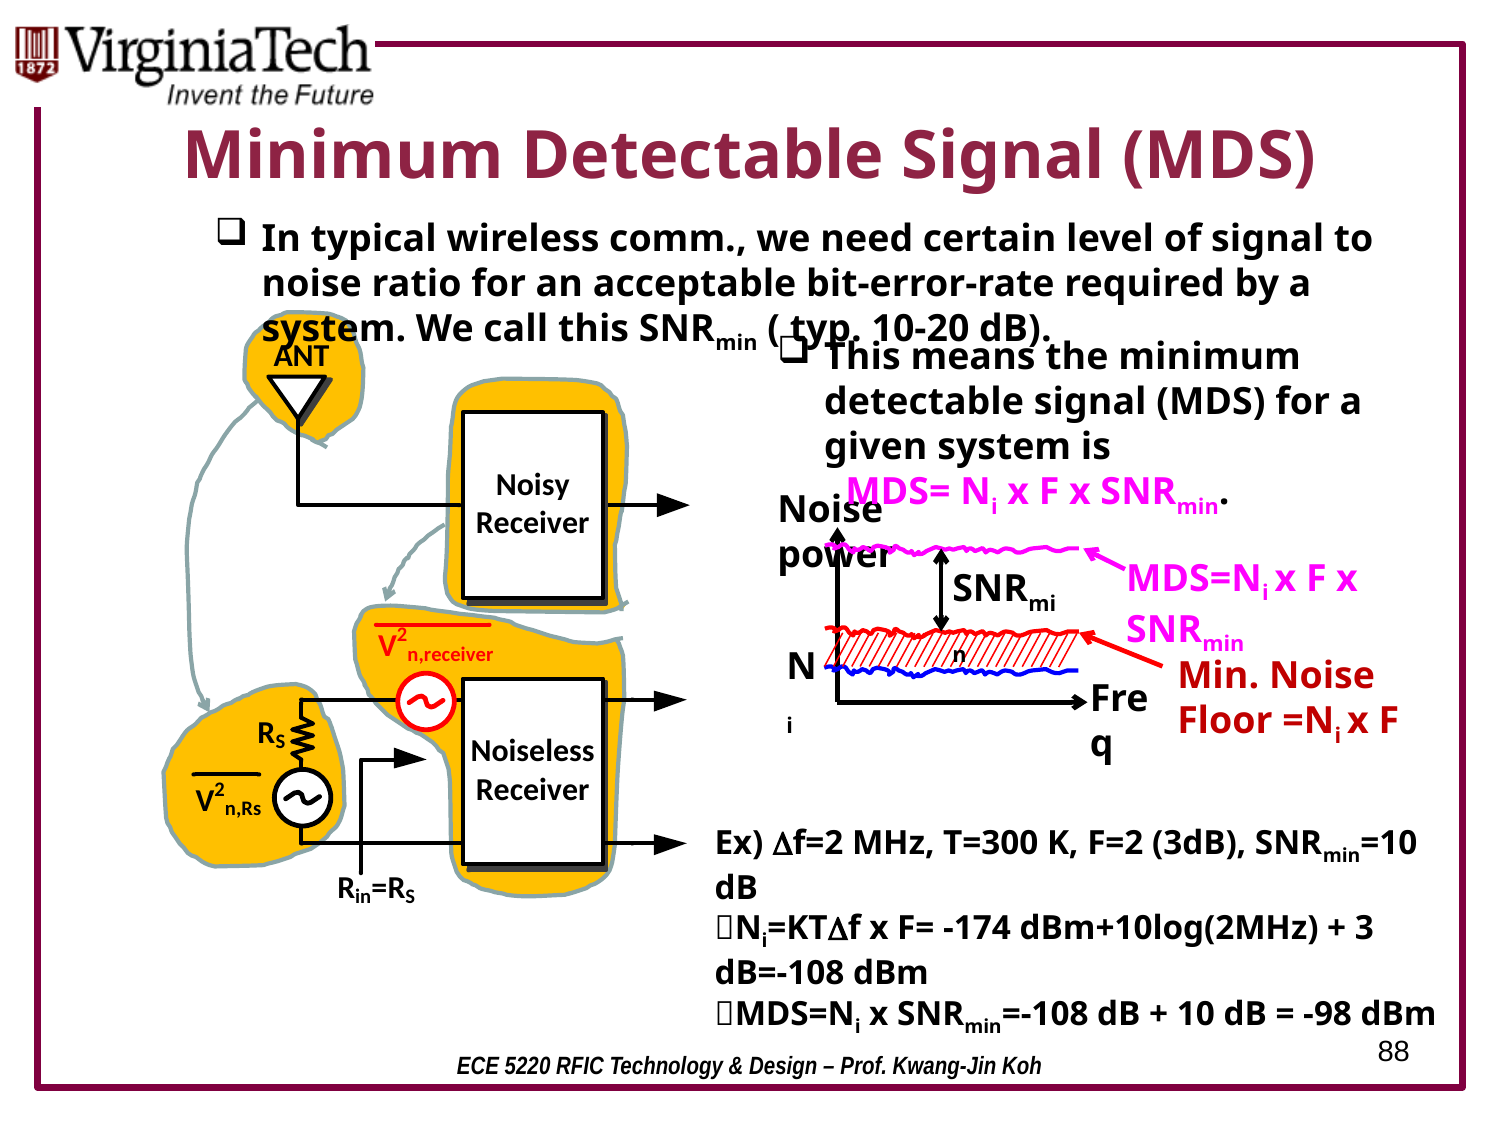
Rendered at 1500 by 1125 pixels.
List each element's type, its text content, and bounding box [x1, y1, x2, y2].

slide_number 88 [1074, 1045, 1425, 1103]
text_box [762, 476, 1451, 751]
picture [15, 24, 375, 107]
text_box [163, 311, 696, 915]
text_box This means the minimum detectable signal (MDS) for a given system is MDS= Ni x F x SNRmin. [762, 324, 1425, 476]
text_box Ex) Df=2 MHz, T=300 K, F=2 (3dB), SNRmin=10 dB Ni=KTDf x F= -174 dBm+10log(2MHz) + 3 dB=-108 dBm MDS=Ni x SNRmin=-108 dB + 10 dB = -98 dBm [699, 813, 1463, 1045]
title Minimum Detectable Signal (MDS) [75, 104, 1425, 213]
text_box In typical wireless comm., we need certain level of signal to noise ratio for an acceptable bit-error-rate required by a system. We call this SNRmin ( typ. 10-20 dB). [200, 206, 1425, 363]
